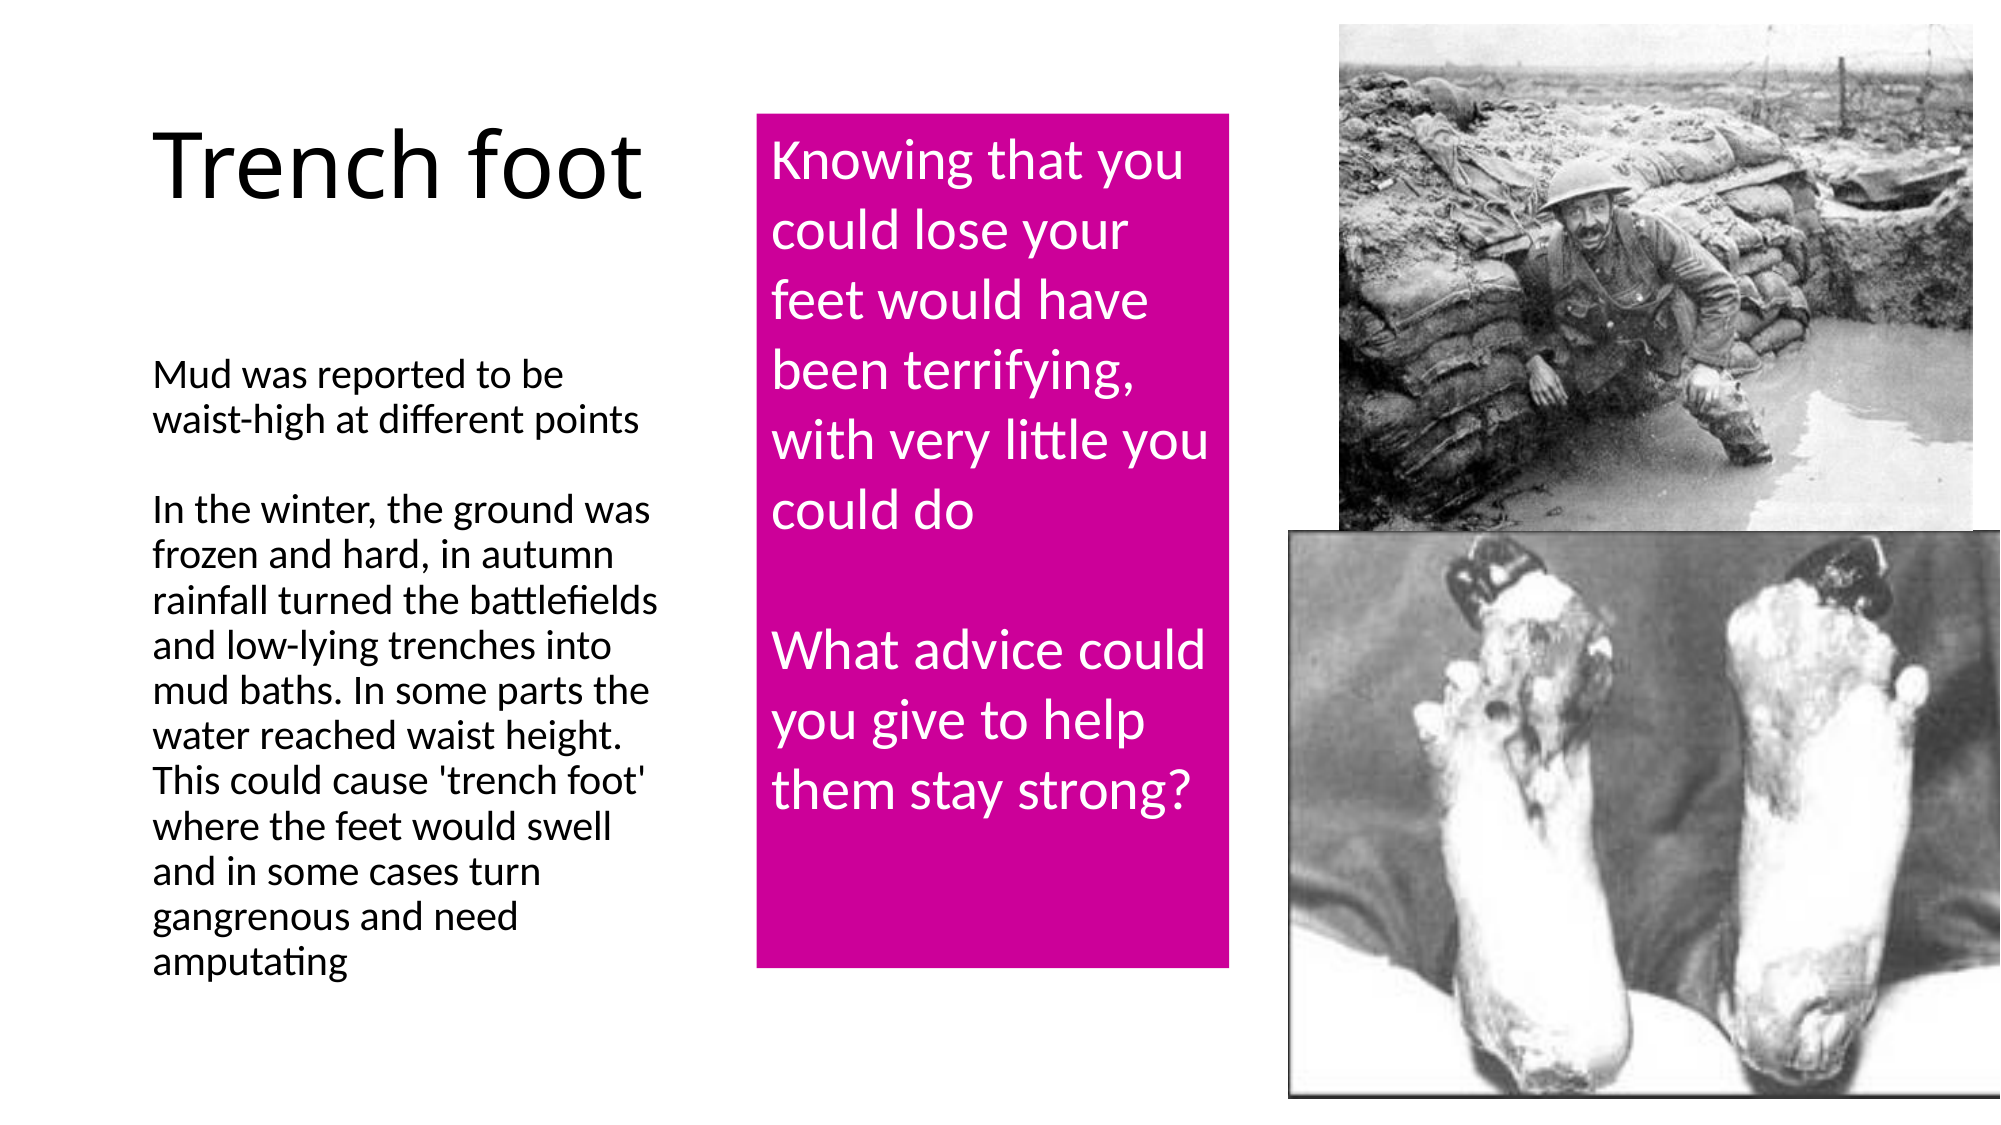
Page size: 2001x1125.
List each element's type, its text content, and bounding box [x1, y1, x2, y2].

picture [1288, 24, 2000, 1099]
list Mud was reported to be waist-high at different points In the winter, the ground was frozen and hard, in autumn rainfall turned the battlefields and low-lying trenches into mud baths. In some parts the water reached waist height. This could cause 'trench foot' where the feet would swell and in some cases turn gangrenous and need amputating [137, 299, 678, 1014]
text_box Knowing that you could lose your feet would have been terrifying, with very little you could do What advice could you give to help them stay strong? [756, 113, 1230, 969]
title Trench foot [137, 59, 1339, 278]
